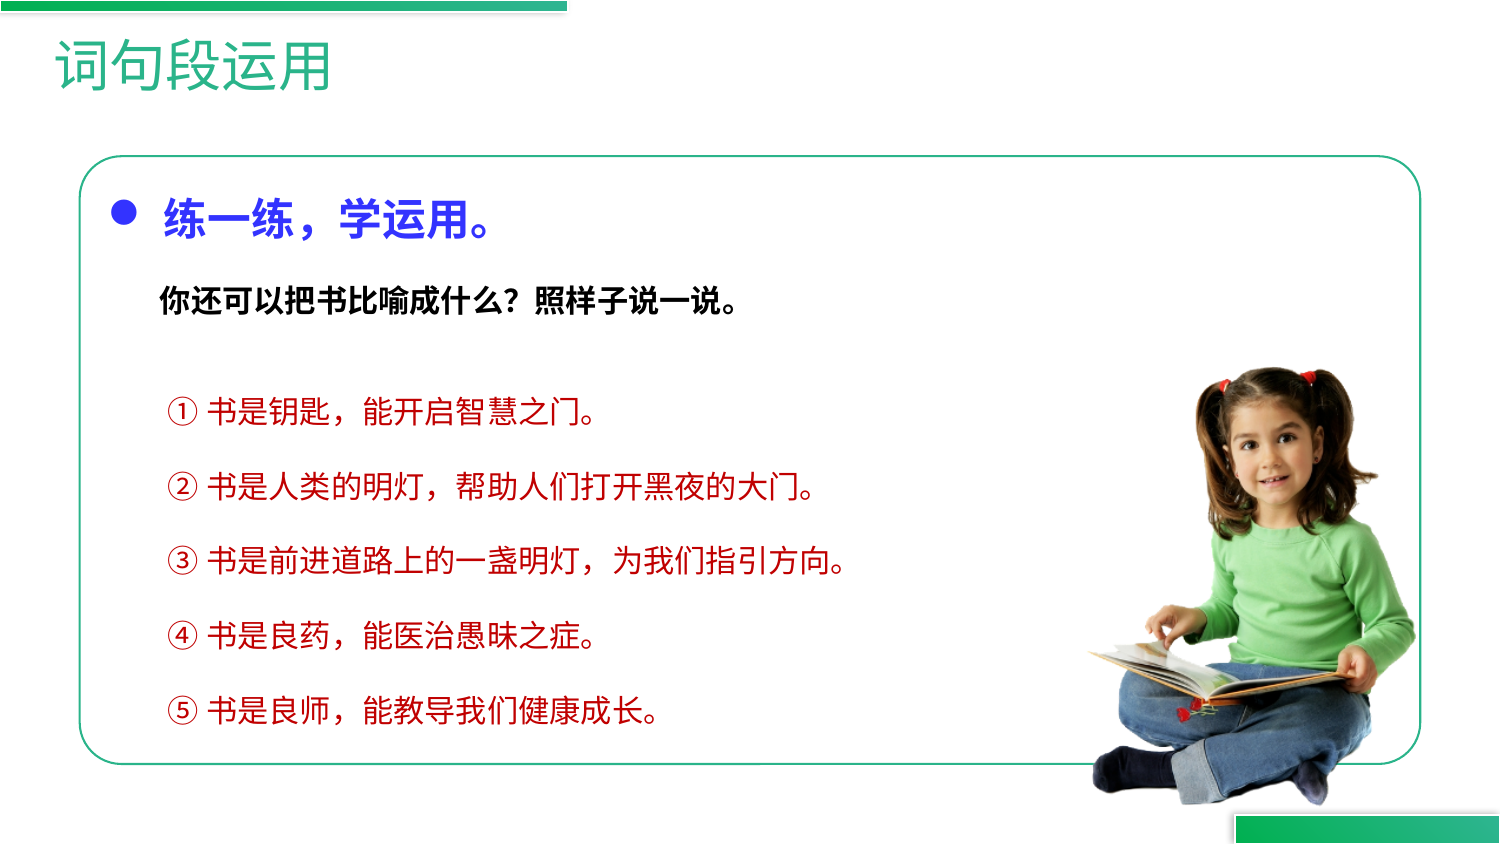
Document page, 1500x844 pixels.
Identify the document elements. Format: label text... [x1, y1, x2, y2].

list 词句段运用 [41, 32, 382, 94]
text_box 练一练，学运用。 [96, 159, 526, 250]
text_box ①书是钥匙，能开启智慧之门。 ②书是人类的明灯，帮助人们打开黑夜的大门。 ③书是前进道路上的一盏明灯，为我们指引方向。 ④书是良药，能医治愚昧之症。 ⑤书是良师，能教导我们健康成长。 [156, 348, 1468, 735]
text_box 你还可以把书比喻成什么？照样子说一说。 [148, 257, 1431, 325]
picture [1086, 366, 1416, 807]
